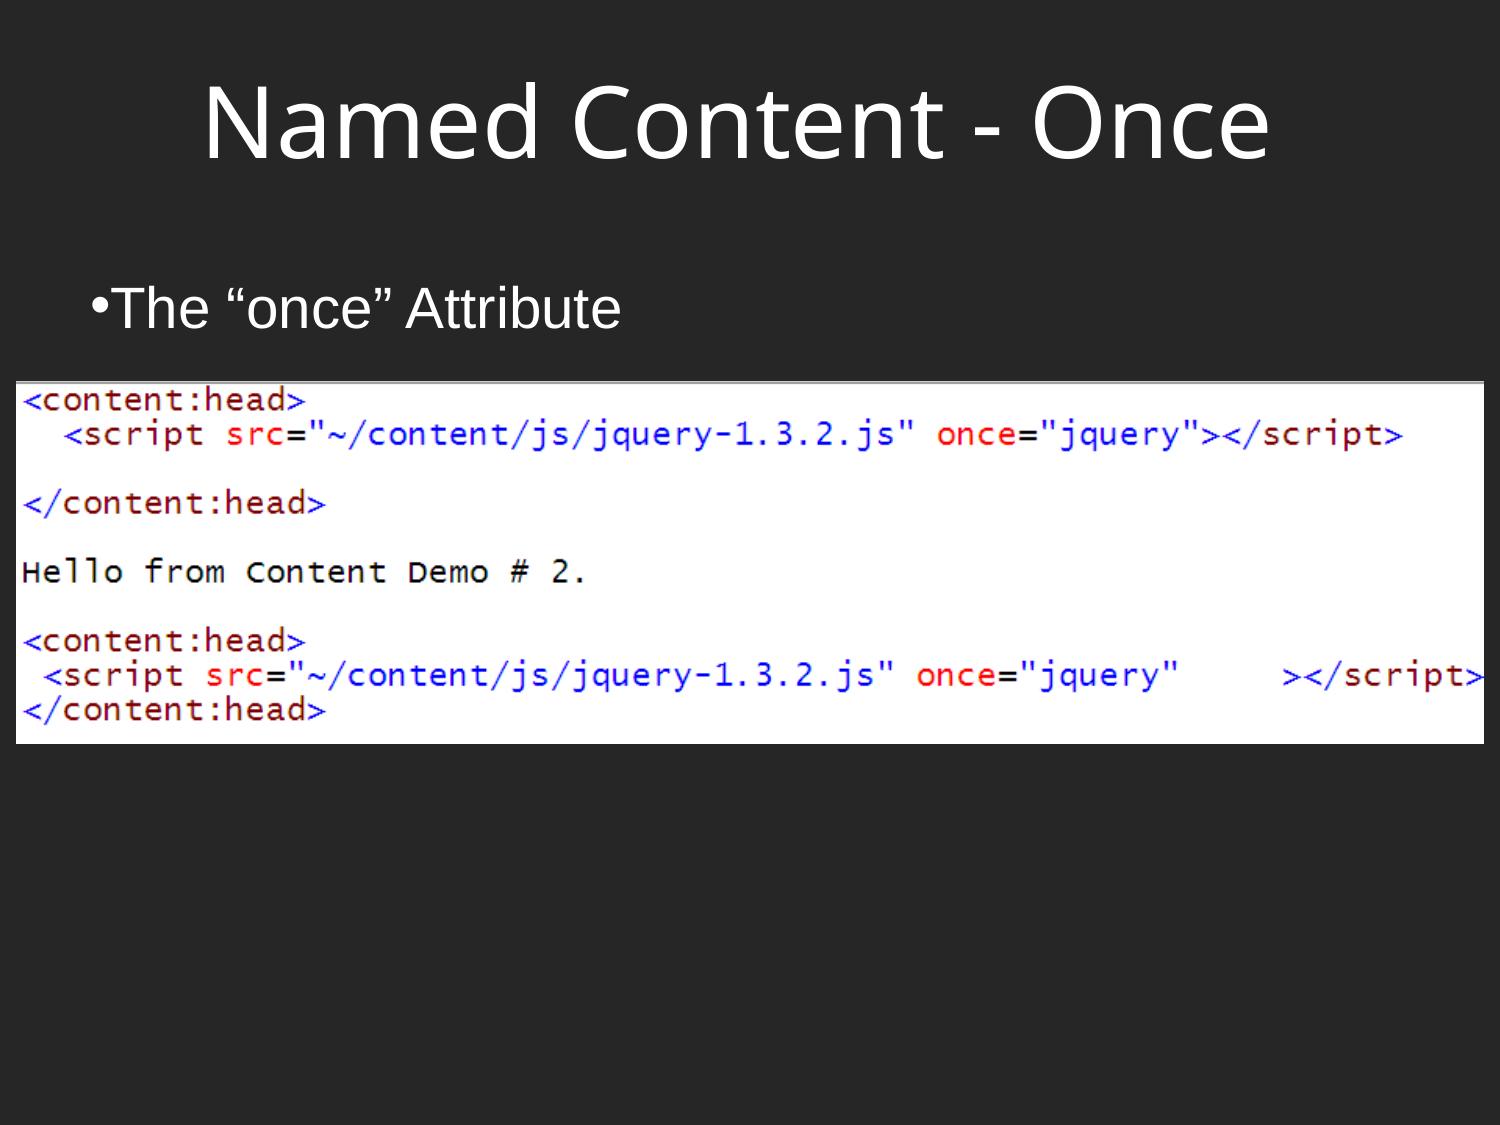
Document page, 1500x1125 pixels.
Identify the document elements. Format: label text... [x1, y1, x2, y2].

text_box The “once” Attribute [74, 262, 1425, 379]
title Named Content - Once [62, 24, 1413, 213]
picture [16, 380, 1484, 744]
